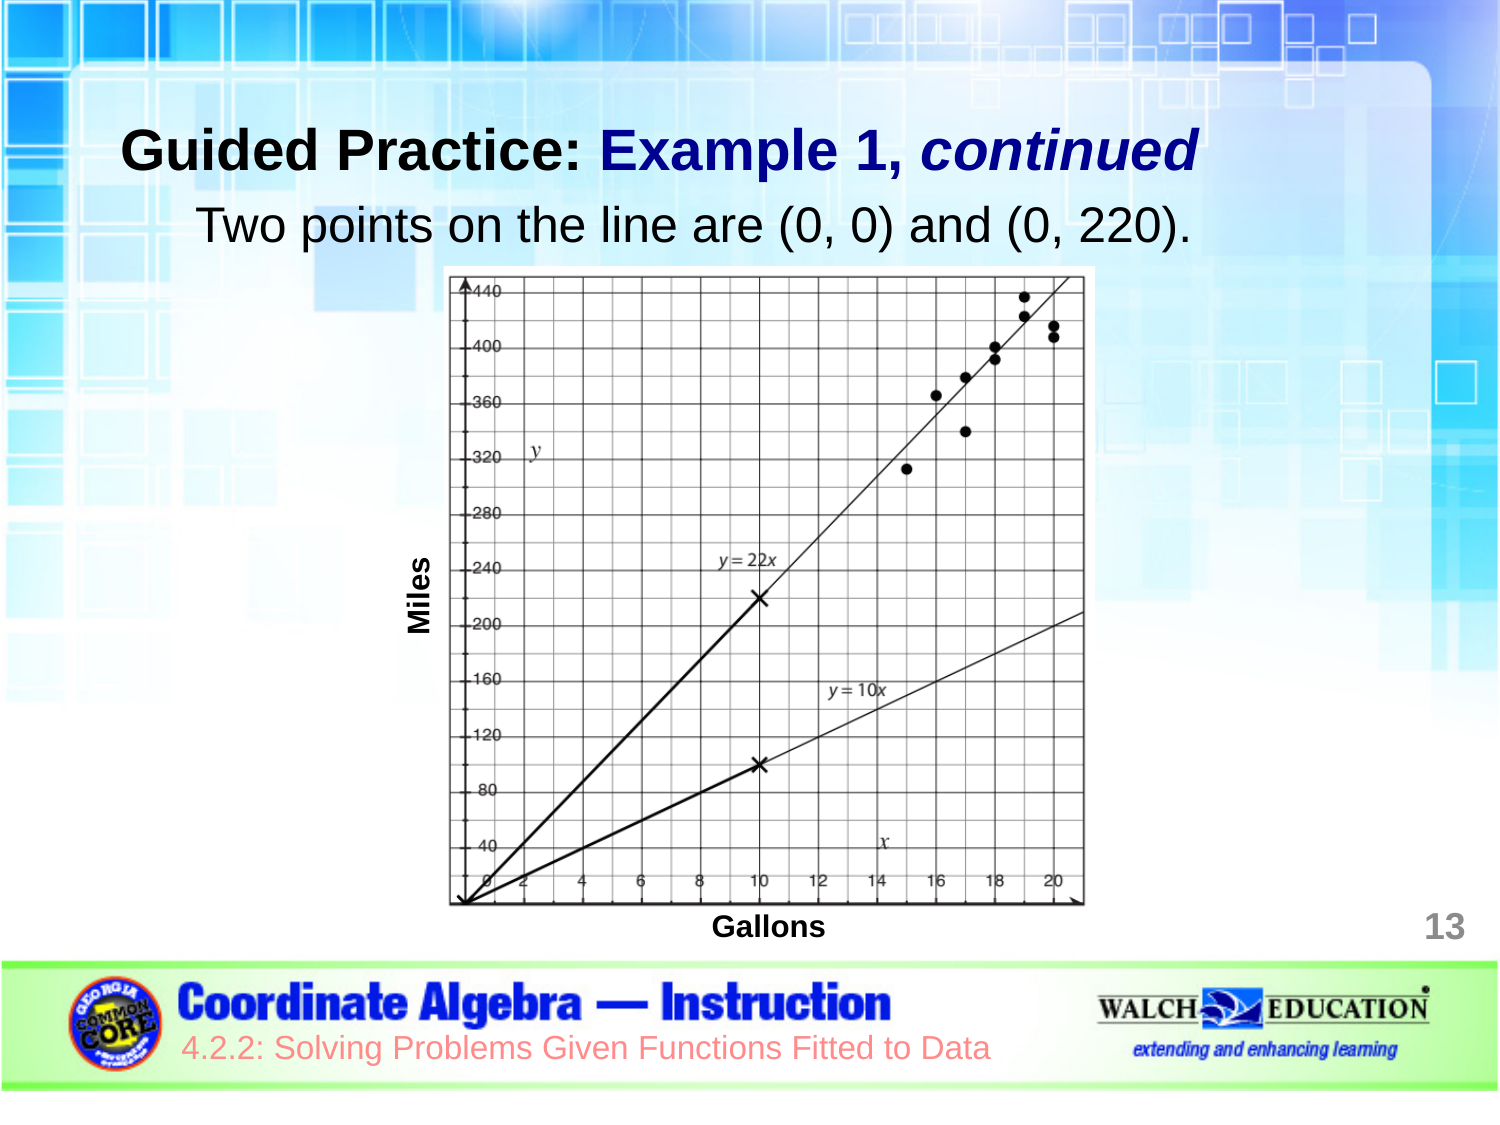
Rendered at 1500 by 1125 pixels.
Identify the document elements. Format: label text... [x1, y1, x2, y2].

footer 4.2.2: Solving Problems Given Functions Fitted to Data [166, 1024, 1080, 1069]
picture [1, 0, 1500, 1091]
subtitle Guided Practice: Example 1, continued Two points on the line are (0, 0) and (0, 220). [105, 105, 1446, 925]
slide_number 13 [1361, 901, 1481, 949]
text_box Gallons [455, 919, 1083, 952]
text_box Miles [390, 280, 438, 912]
